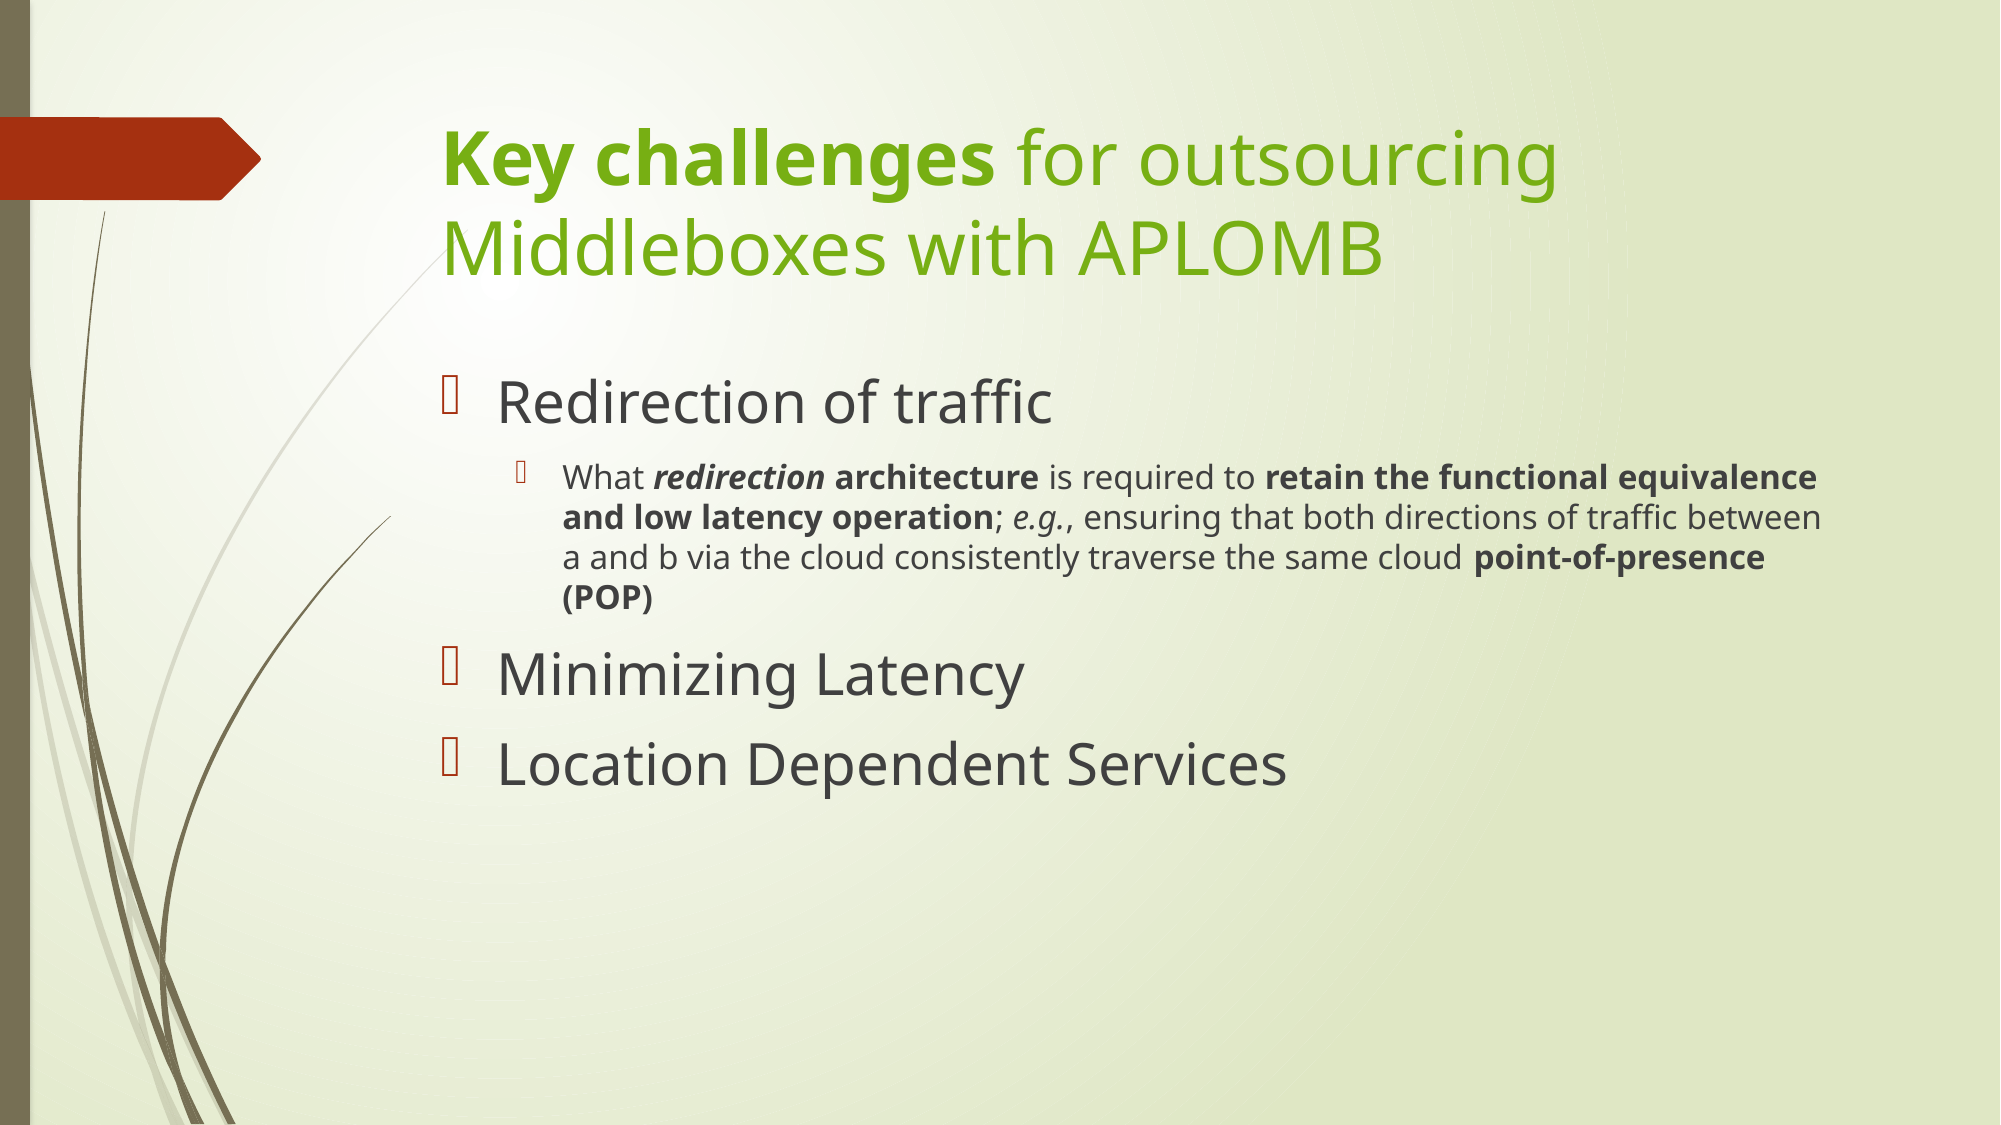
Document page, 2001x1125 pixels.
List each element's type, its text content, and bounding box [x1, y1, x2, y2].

list Redirection of traffic What redirection architecture is required to retain the functional equivalence and low latency operation; e.g., ensuring that both directions of traffic between a and b via the cloud consistently traverse the same cloud point-of-presence (POP) Minimizing Latency Location Dependent Services [425, 357, 1855, 1035]
title Key challenges for outsourcing Middleboxes with APLOMB [425, 102, 1888, 313]
